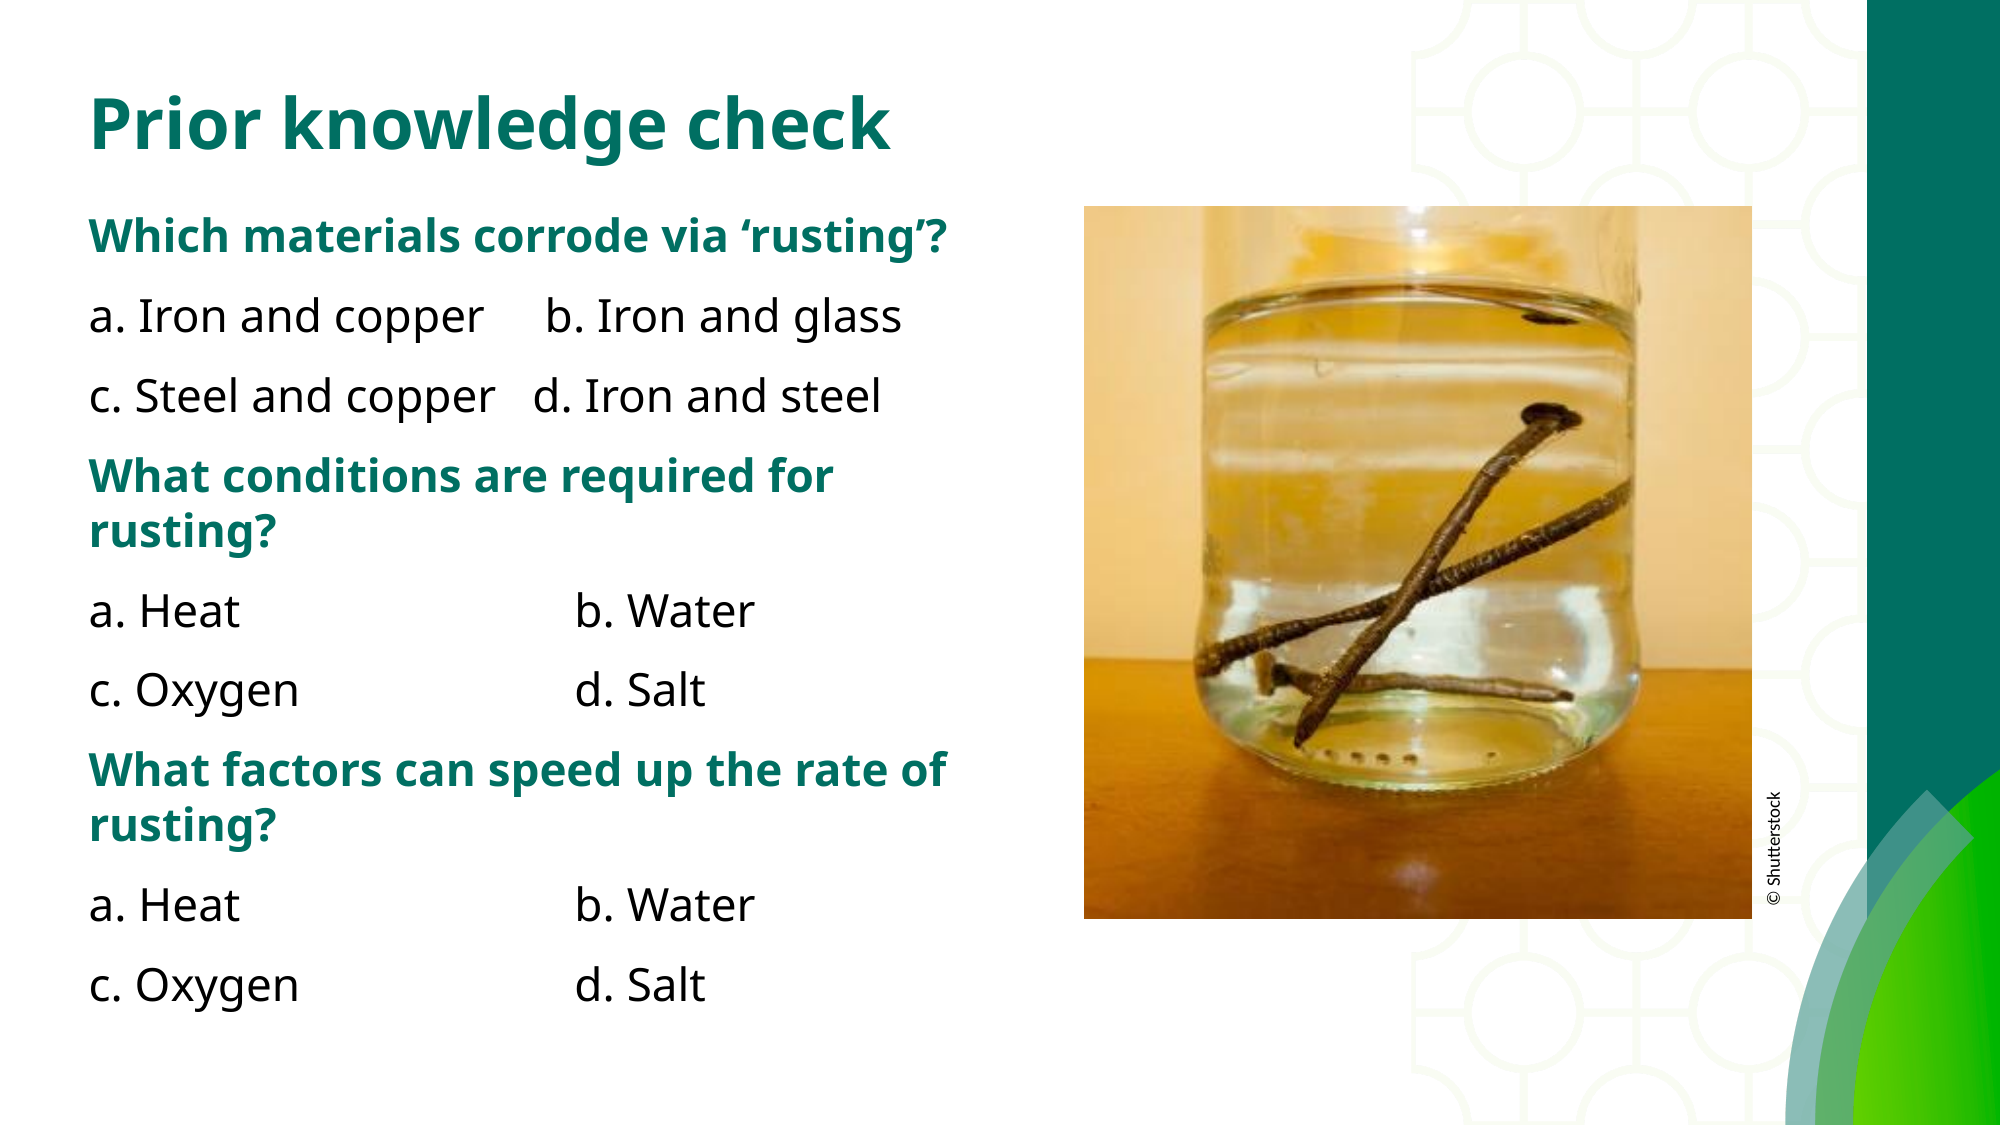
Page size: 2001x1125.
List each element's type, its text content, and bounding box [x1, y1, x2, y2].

list Which materials corrode via ‘rusting’? a. Iron and copper b. Iron and glass c. Steel and copper d. Iron and steel What conditions are required for rusting? a. Heat b. Water c. Oxygen d. Salt What factors can speed up the rate of rusting? a. Heat b. Water c. Oxygen d. Salt [88, 206, 1019, 1034]
text_box © Shutterstock [1753, 612, 1792, 922]
title Prior knowledge check [88, 88, 1743, 161]
picture [1084, 0, 2001, 1125]
